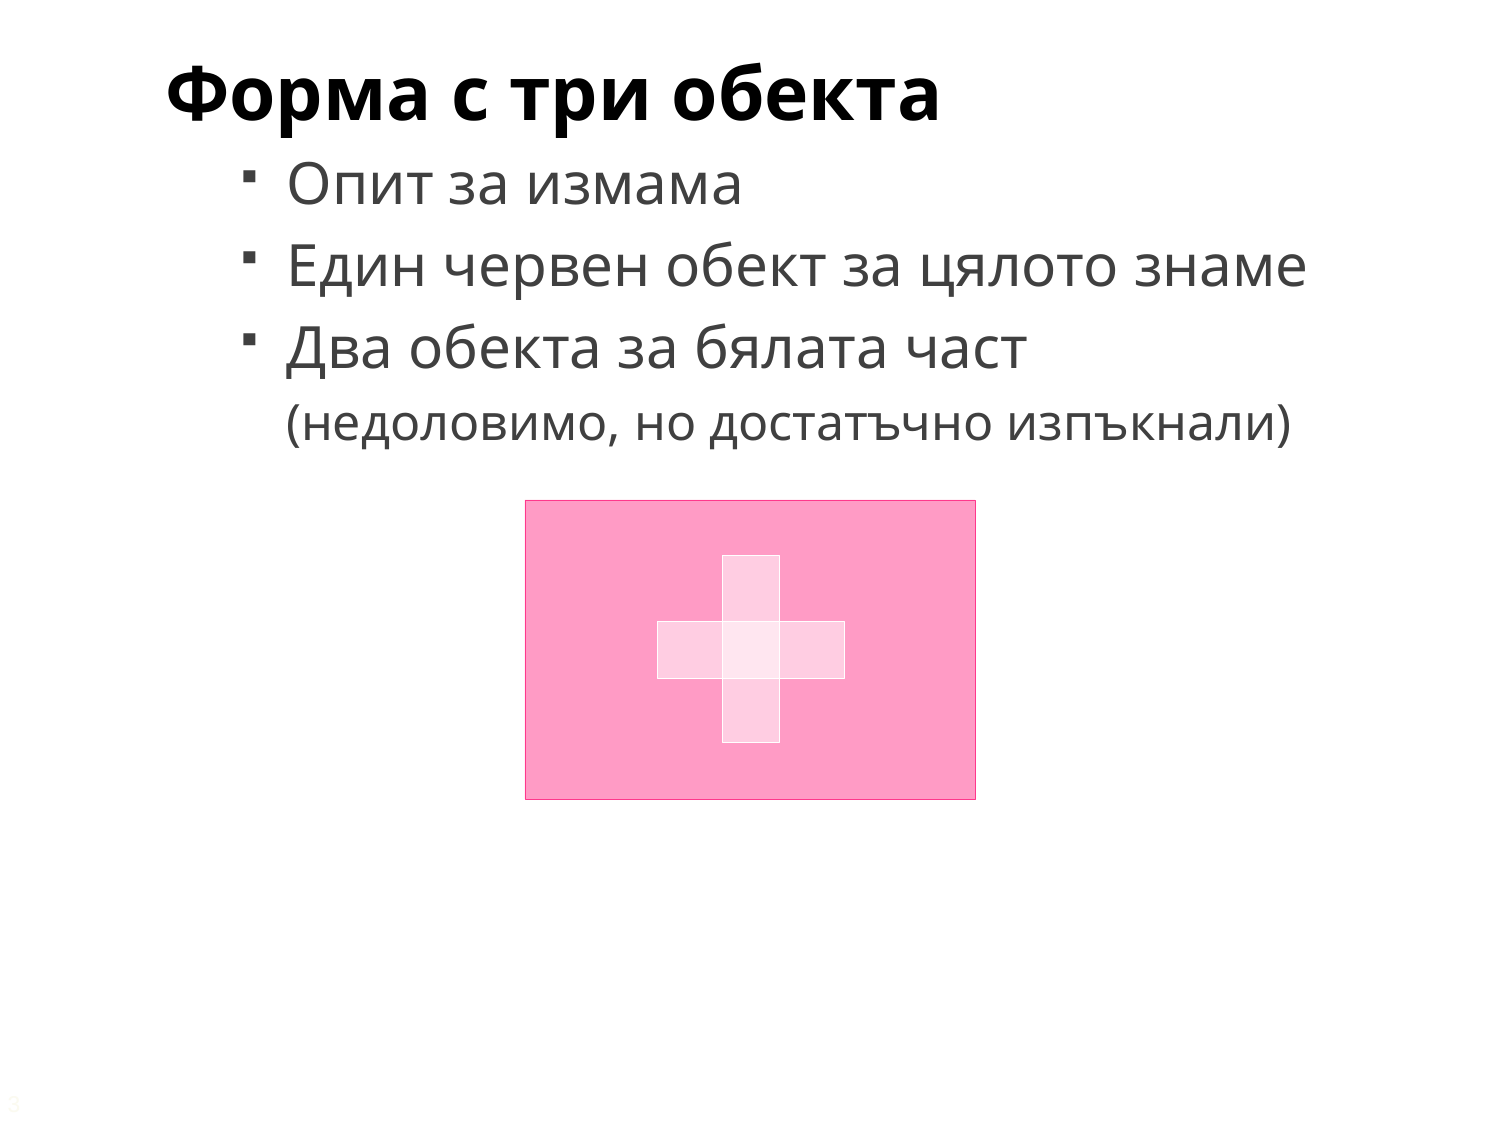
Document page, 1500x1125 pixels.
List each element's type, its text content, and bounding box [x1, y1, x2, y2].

list Форма с три обекта Опит за измама Един червен обект за цялото знаме Два обекта за бялата част (недоловимо, но достатъчно изпъкнали) [150, 37, 1488, 1113]
text_box [655, 620, 846, 680]
text_box [523, 498, 977, 801]
text_box [720, 553, 781, 620]
text_box [720, 680, 781, 744]
